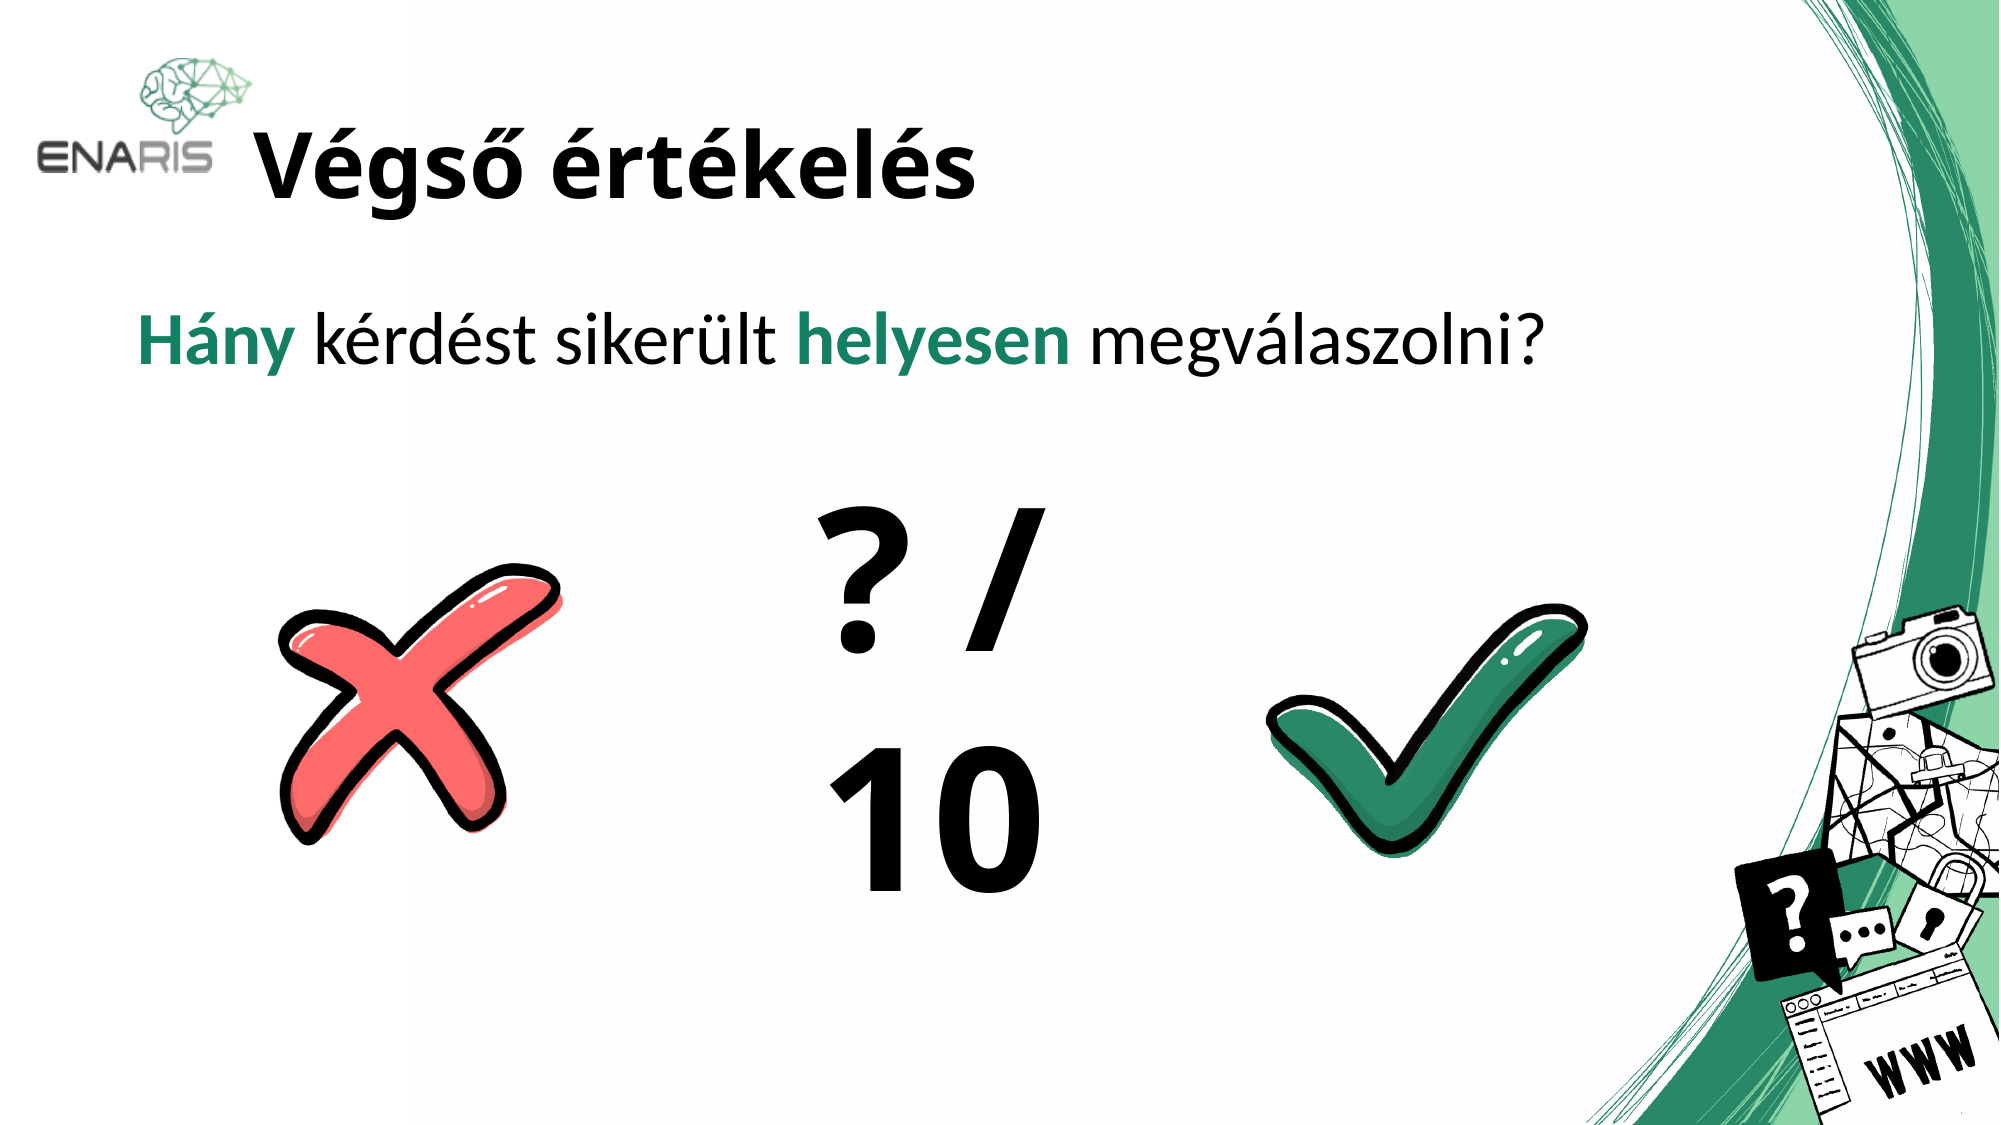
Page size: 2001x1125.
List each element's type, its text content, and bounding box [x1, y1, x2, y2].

picture [37, 58, 254, 173]
picture [1137, 452, 1696, 970]
list Hány kérdést sikerült helyesen megválaszolni? [137, 299, 1728, 1014]
text_box ? / 10 [667, 443, 1198, 939]
picture [408, 0, 1999, 1125]
title Végső értékelés [253, 59, 1863, 278]
picture [213, 521, 601, 901]
